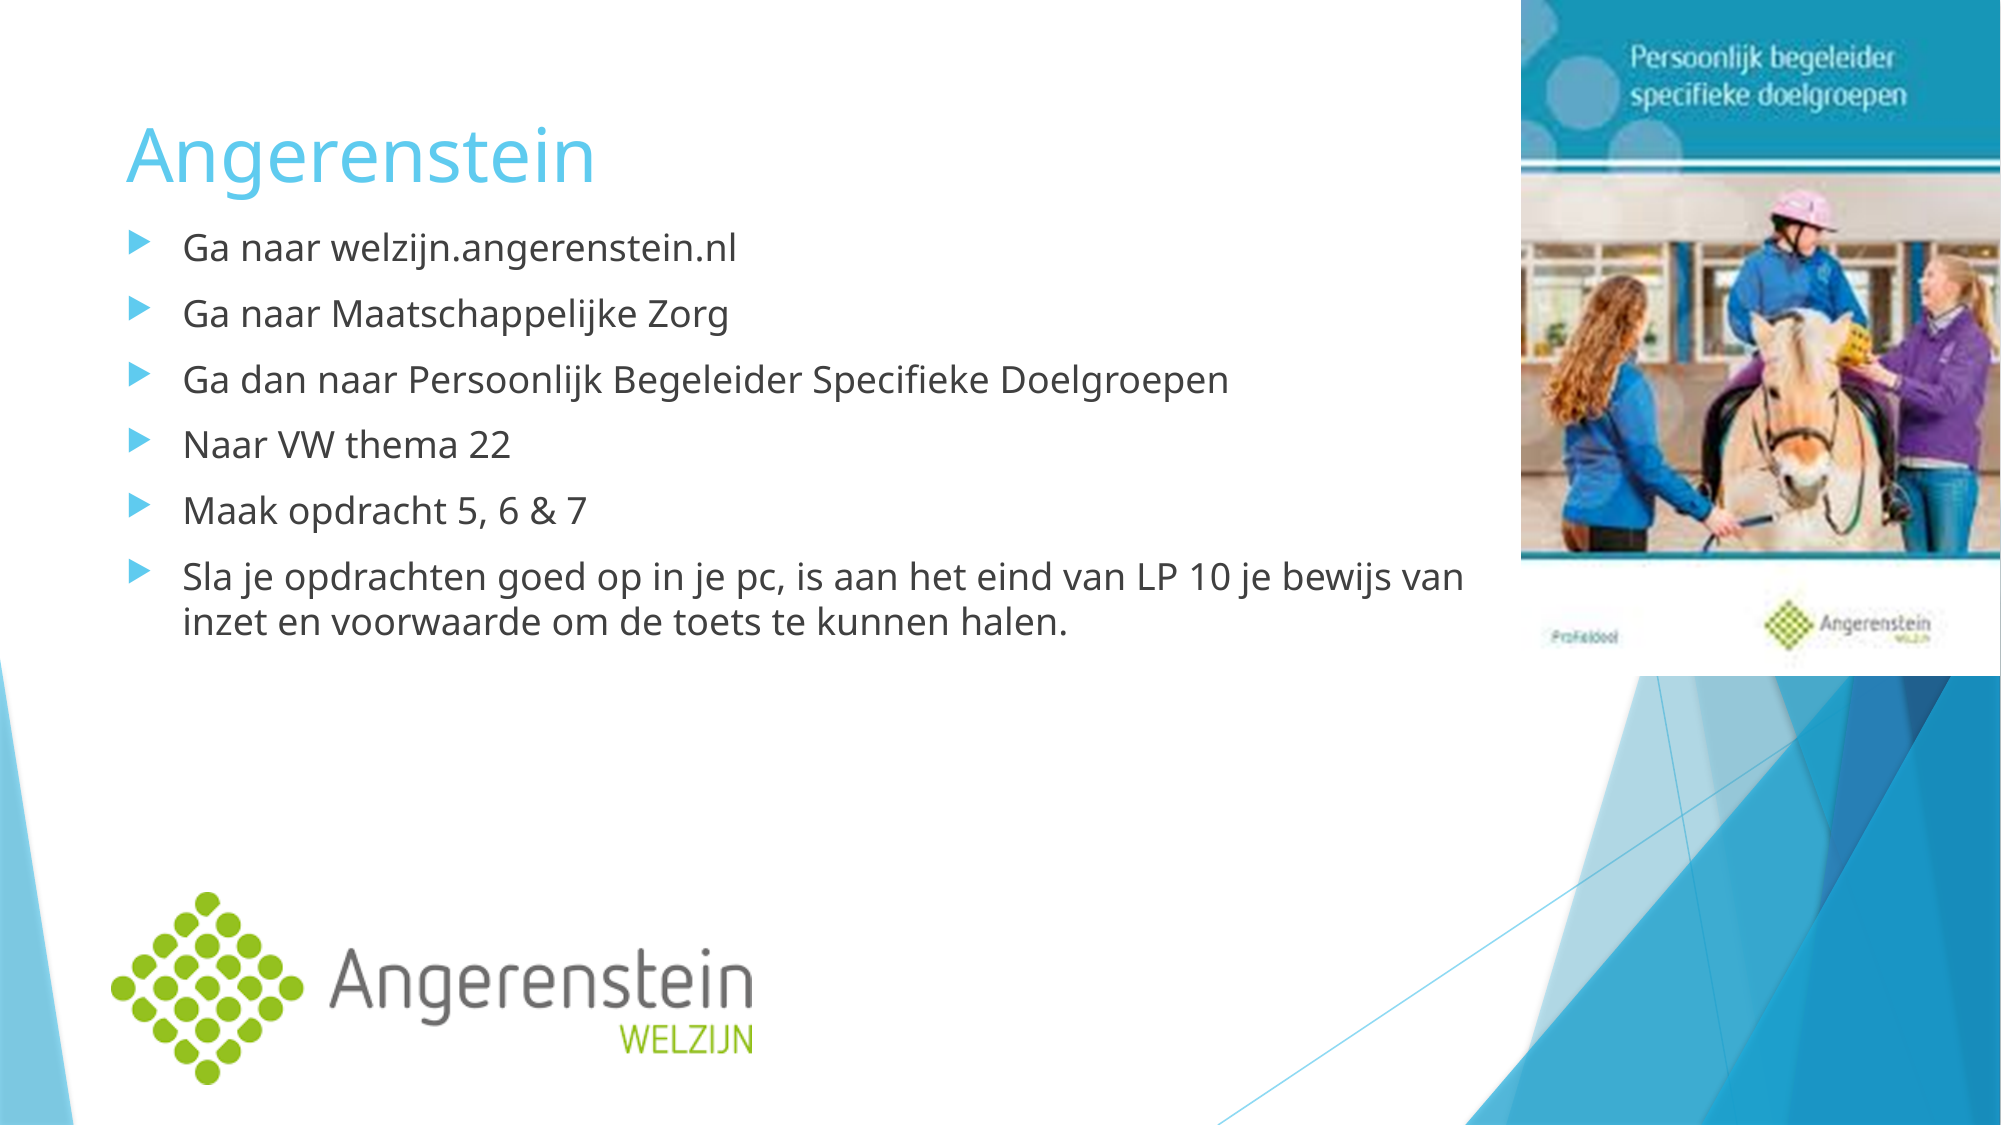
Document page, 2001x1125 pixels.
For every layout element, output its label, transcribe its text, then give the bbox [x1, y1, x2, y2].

title Angerenstein [111, 99, 1515, 216]
picture [1520, 0, 2000, 677]
picture [110, 892, 753, 1086]
list Ga naar welzijn.angerenstein.nl Ga naar Maatschappelijke Zorg Ga dan naar Persoonlijk Begeleider Specifieke Doelgroepen Naar VW thema 22 Maak opdracht 5, 6 & 7 Sla je opdrachten goed op in je pc, is aan het eind van LP 10 je bewijs van inzet en voorwaarde om de toets te kunnen halen. [111, 216, 1522, 853]
